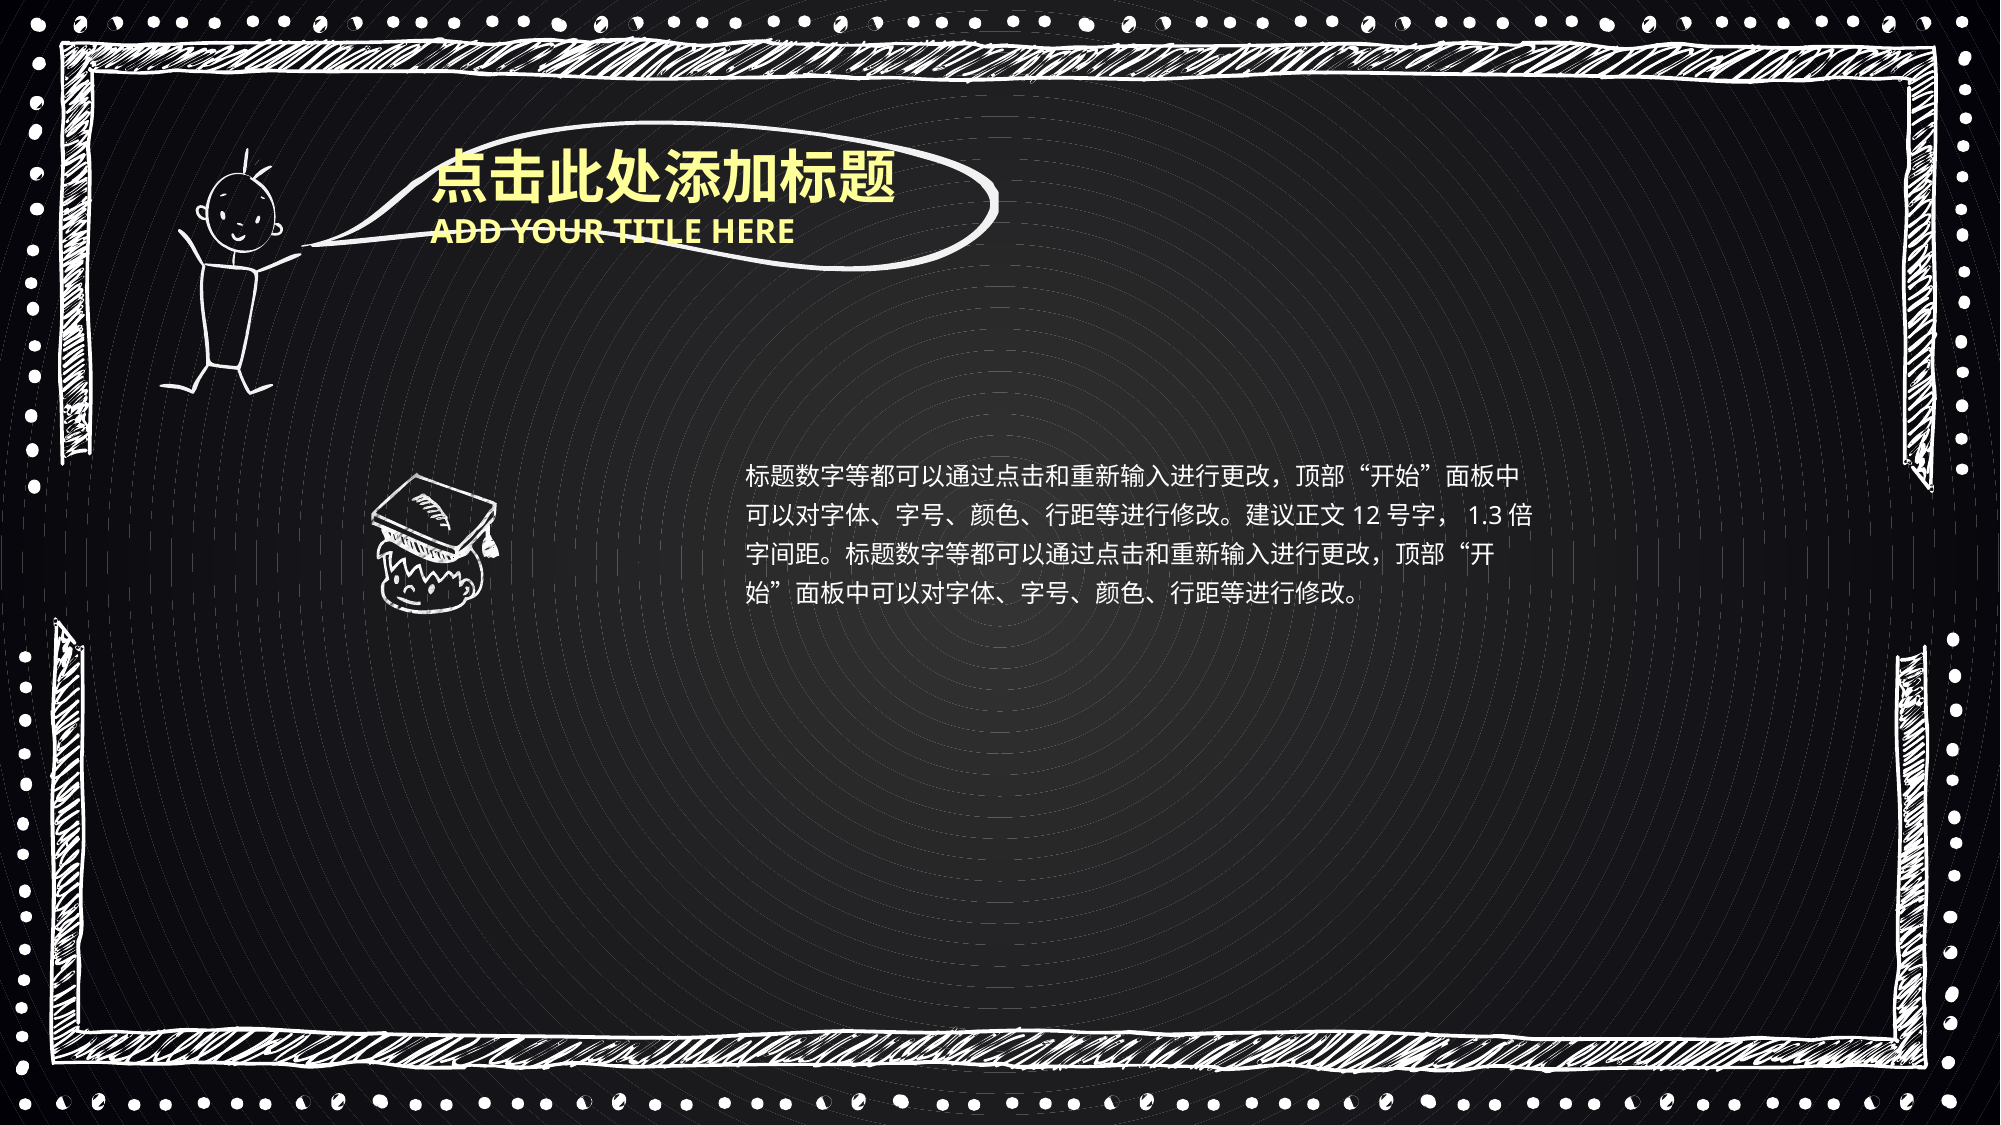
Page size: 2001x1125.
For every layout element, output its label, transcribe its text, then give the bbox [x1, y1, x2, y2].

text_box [371, 472, 500, 615]
picture [159, 119, 999, 396]
text_box 标题数字等都可以通过点击和重新输入进行更改，顶部“开始”面板中可以对字体、字号、颜色、行距等进行修改。建议正文12号字，1.3倍字间距。标题数字等都可以通过点击和重新输入进行更改，顶部“开始”面板中可以对字体、字号、颜色、行距等进行修改。 [731, 444, 1558, 615]
